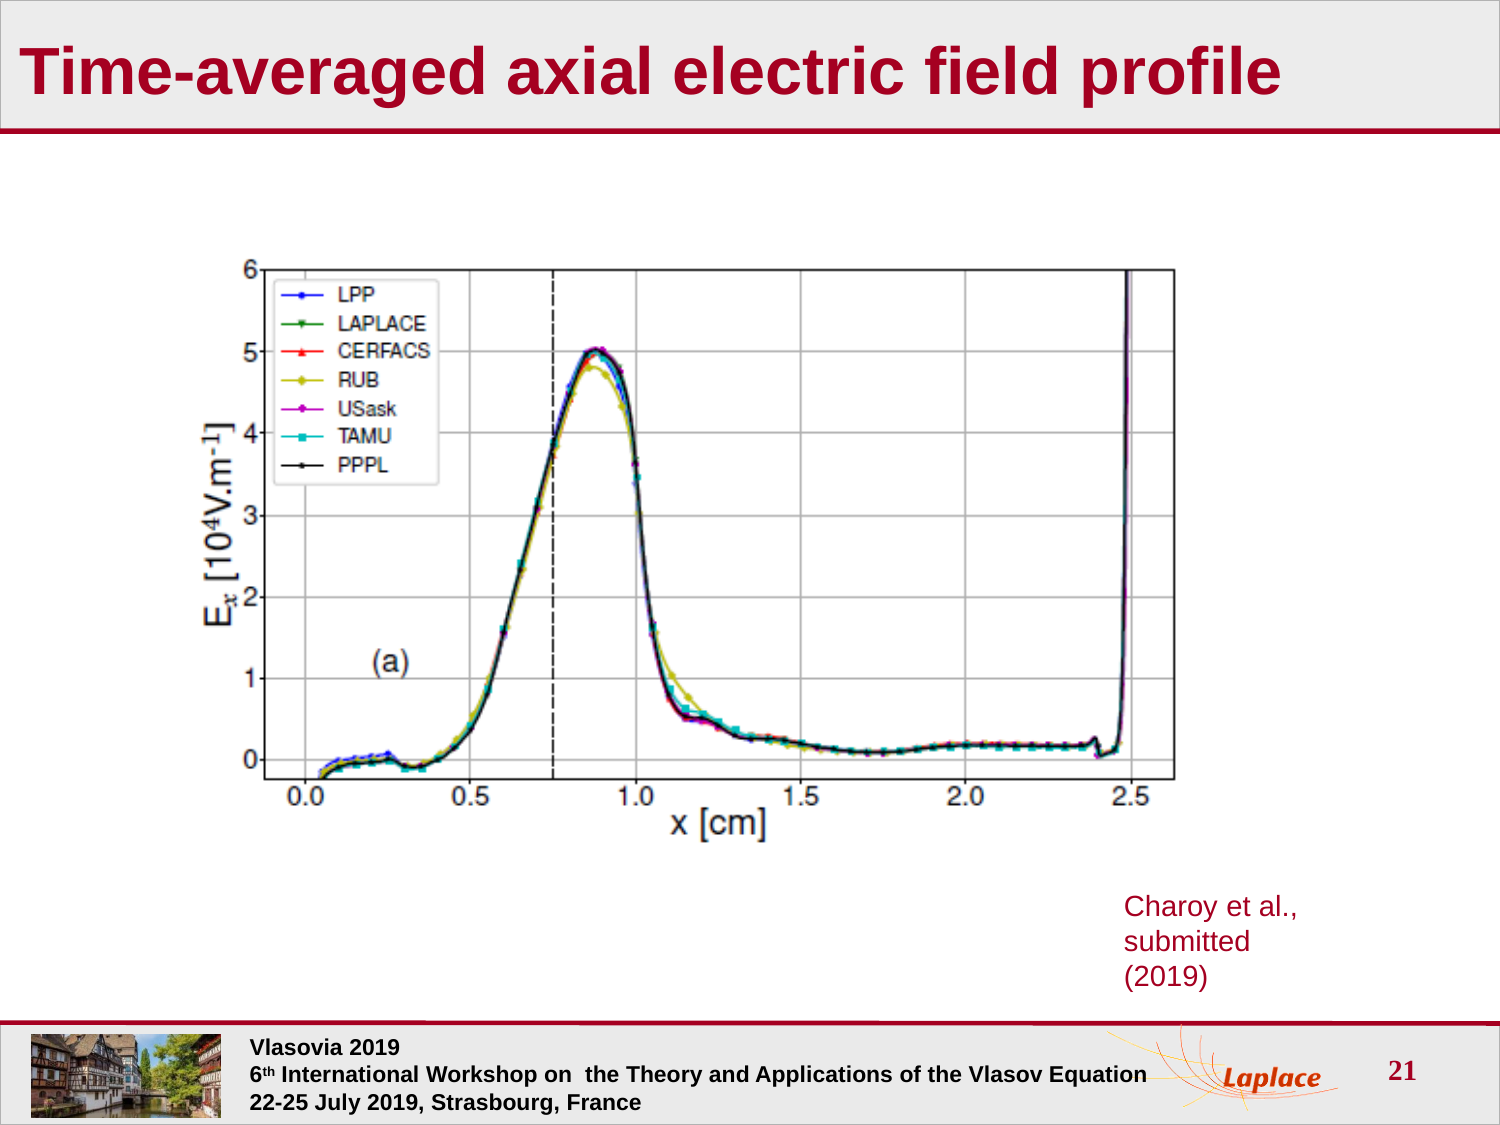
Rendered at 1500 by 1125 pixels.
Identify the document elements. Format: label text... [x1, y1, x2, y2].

picture [177, 222, 1256, 862]
text_box Charoy et al., submitted (2019) [1109, 879, 1358, 1000]
picture [1107, 1024, 1343, 1111]
text_box [0, 0, 1500, 131]
title Time-averaged axial electric field profile [4, 11, 1418, 125]
picture [31, 1034, 221, 1118]
